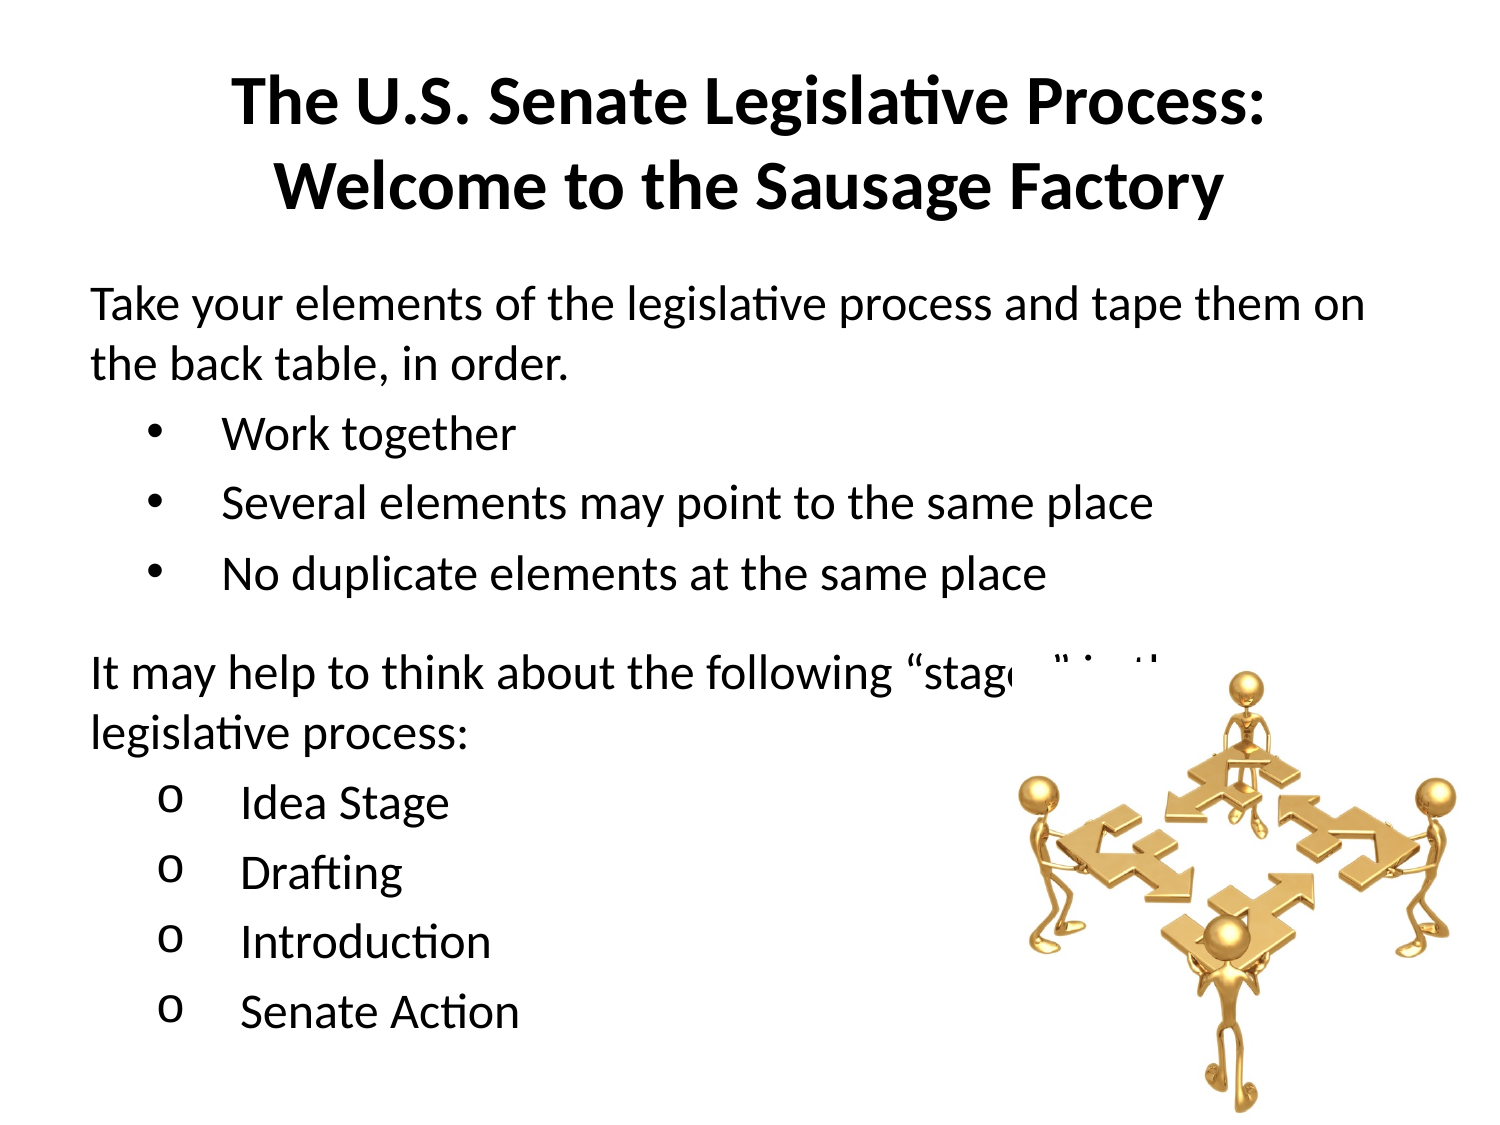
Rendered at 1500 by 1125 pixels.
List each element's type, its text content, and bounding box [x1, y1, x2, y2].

title The U.S. Senate Legislative Process: Welcome to the Sausage Factory [75, 45, 1425, 233]
list Take your elements of the legislative process and tape them on the back table, in order. Work together Several elements may point to the same place No duplicate elements at the same place It may help to think about the following “stages” in the legislative process: Idea Stage Drafting Introduction Senate Action [75, 262, 1425, 1050]
picture [1012, 662, 1476, 1125]
